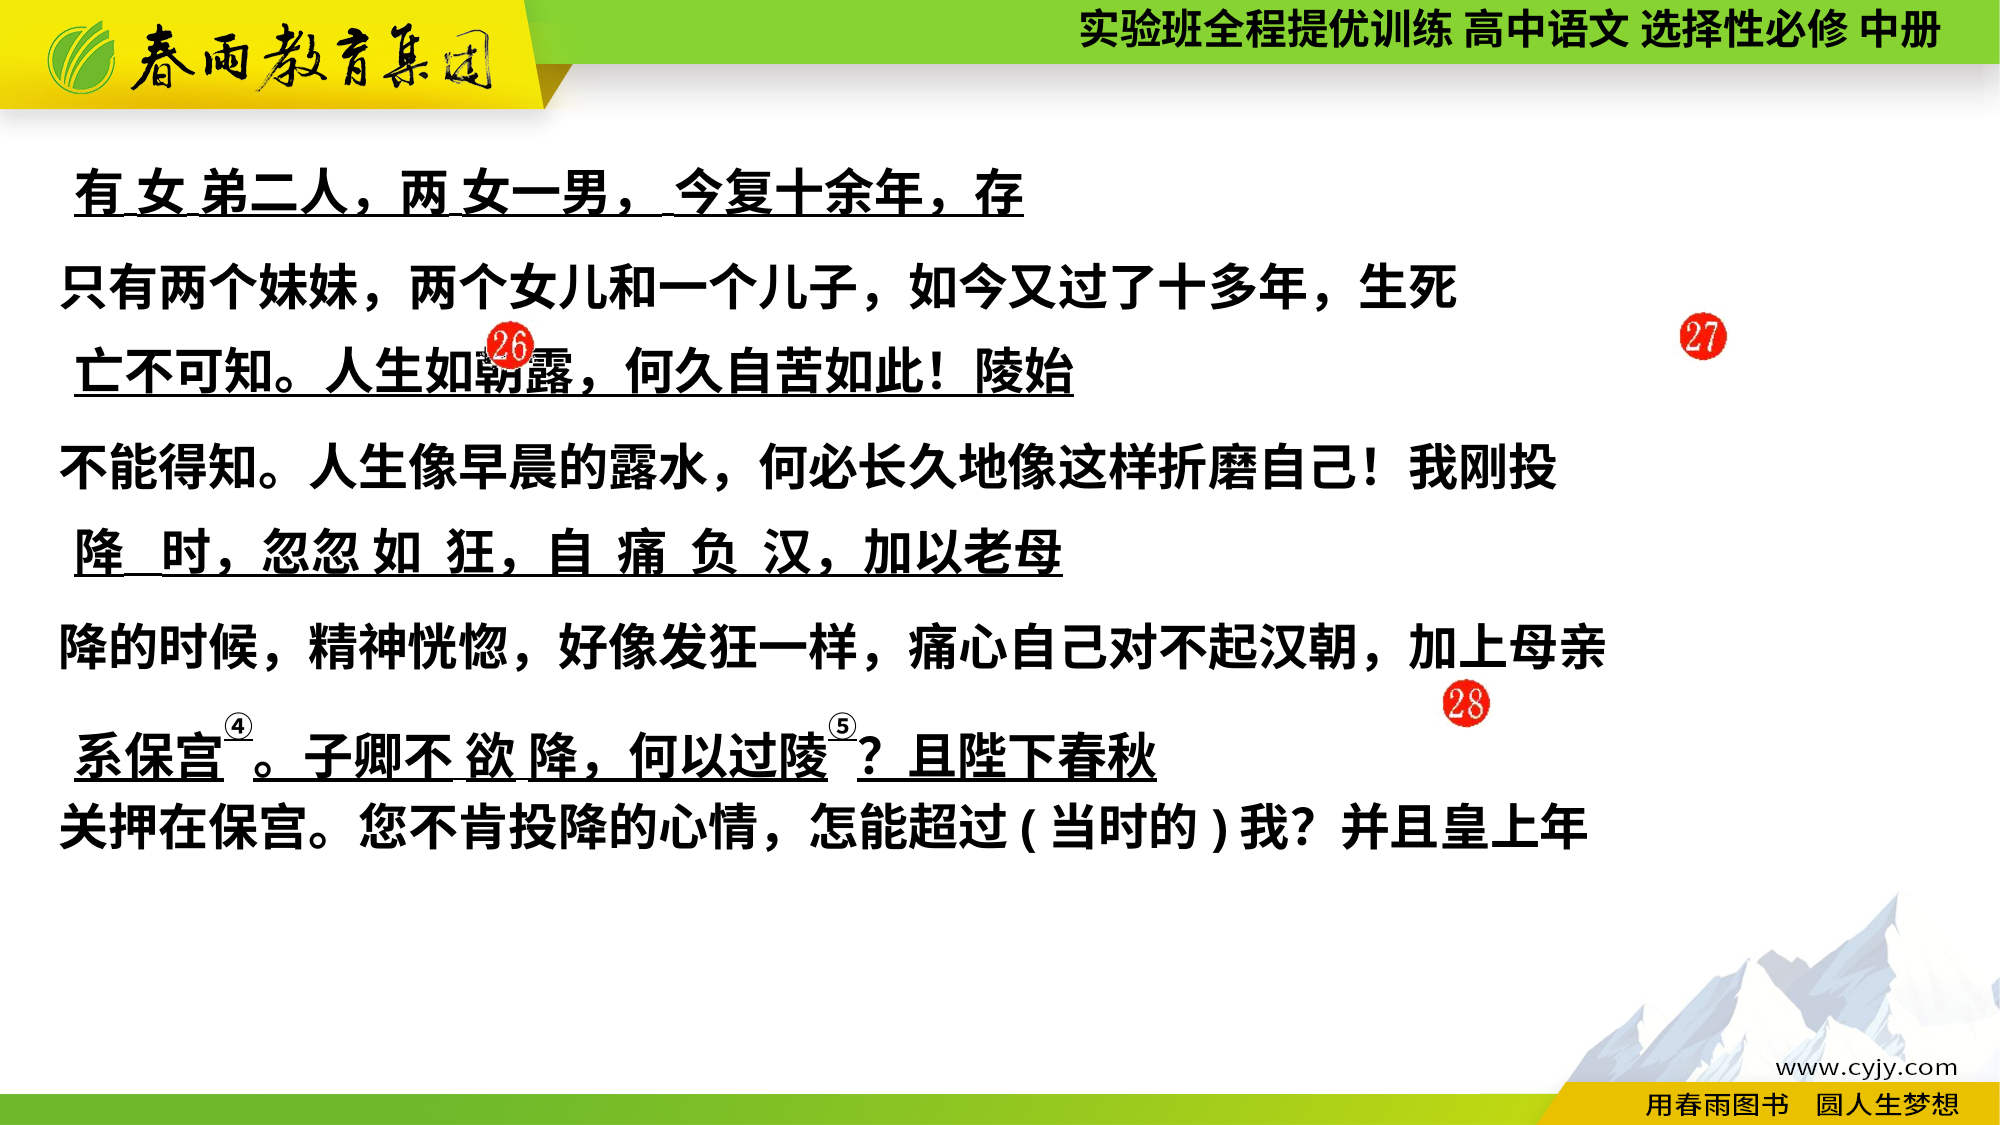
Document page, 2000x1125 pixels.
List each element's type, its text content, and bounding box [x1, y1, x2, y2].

picture [0, 0, 2000, 1125]
text_box 只有两个妹妹，两个女儿和一个儿子，如今又过了十多年，生死 不能得知。人生像早晨的露水，何必长久地像这样折磨自己！我刚投 降的时候，精神恍惚，好像发狂一样，痛心自己对不起汉朝，加上母亲 关押在保宫。您不肯投降的心情，怎能超过(当时的)我？并且皇上年 [43, 218, 1928, 864]
